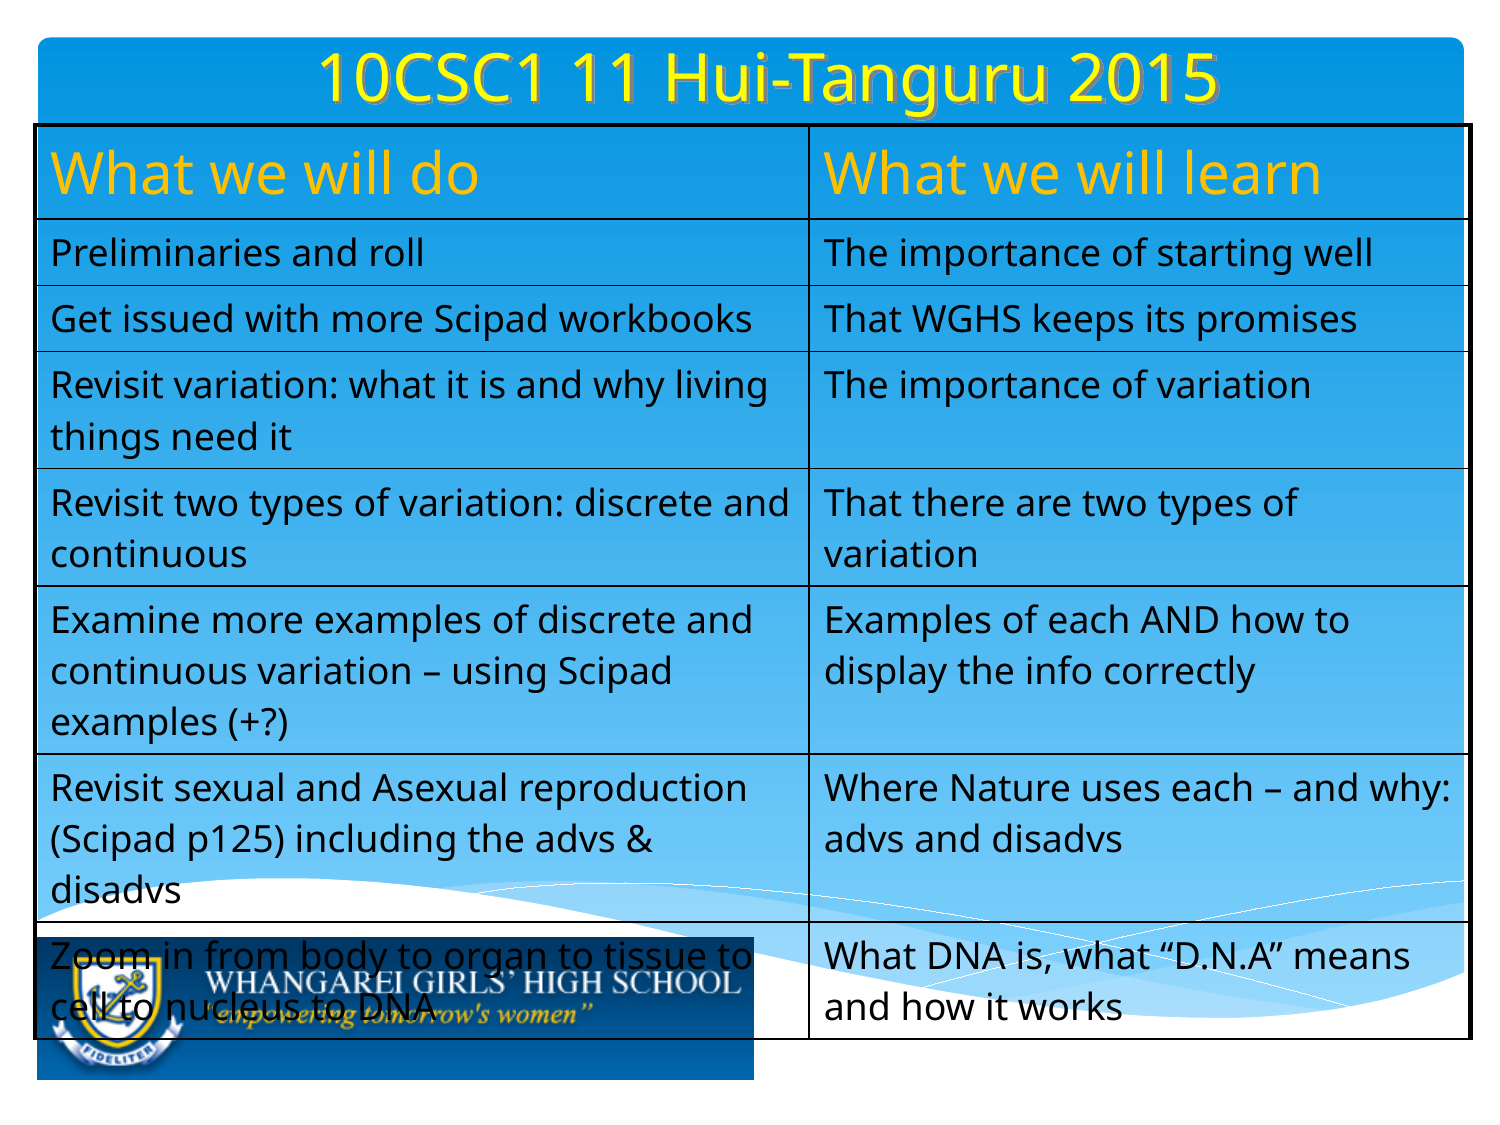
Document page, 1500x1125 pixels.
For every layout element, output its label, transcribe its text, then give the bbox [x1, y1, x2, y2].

table_cell What DNA is, what “D.N.A” means and how it works [810, 923, 1468, 1038]
table_cell That WGHS keeps its promises [810, 286, 1468, 351]
table_cell The importance of starting well [810, 220, 1468, 285]
table_cell Zoom in from body to organ to tissue to cell to nucleus to DNA [37, 923, 808, 1038]
table_cell Get issued with more Scipad workbooks [37, 286, 808, 351]
table_cell Revisit two types of variation: discrete and continuous [37, 469, 808, 585]
table_cell Revisit sexual and Asexual reproduction (Scipad p125) including the advs & disadvs [37, 755, 808, 921]
table_cell That there are two types of variation [810, 469, 1468, 585]
table_cell Preliminaries and roll [37, 220, 808, 285]
text_box 10CSC1 11 Hui-Tanguru 2015 [162, 24, 1375, 123]
table_cell Revisit variation: what it is and why living things need it [37, 352, 808, 468]
table_cell Where Nature uses each – and why: advs and disadvs [810, 755, 1468, 921]
table_cell The importance of variation [810, 352, 1468, 468]
table_cell Examples of each AND how to display the info correctly [810, 587, 1468, 753]
table_header What we will do [37, 127, 808, 218]
picture [37, 937, 754, 1080]
table_header What we will learn [810, 127, 1468, 218]
table_cell Examine more examples of discrete and continuous variation – using Scipad examples (+?) [37, 587, 808, 753]
